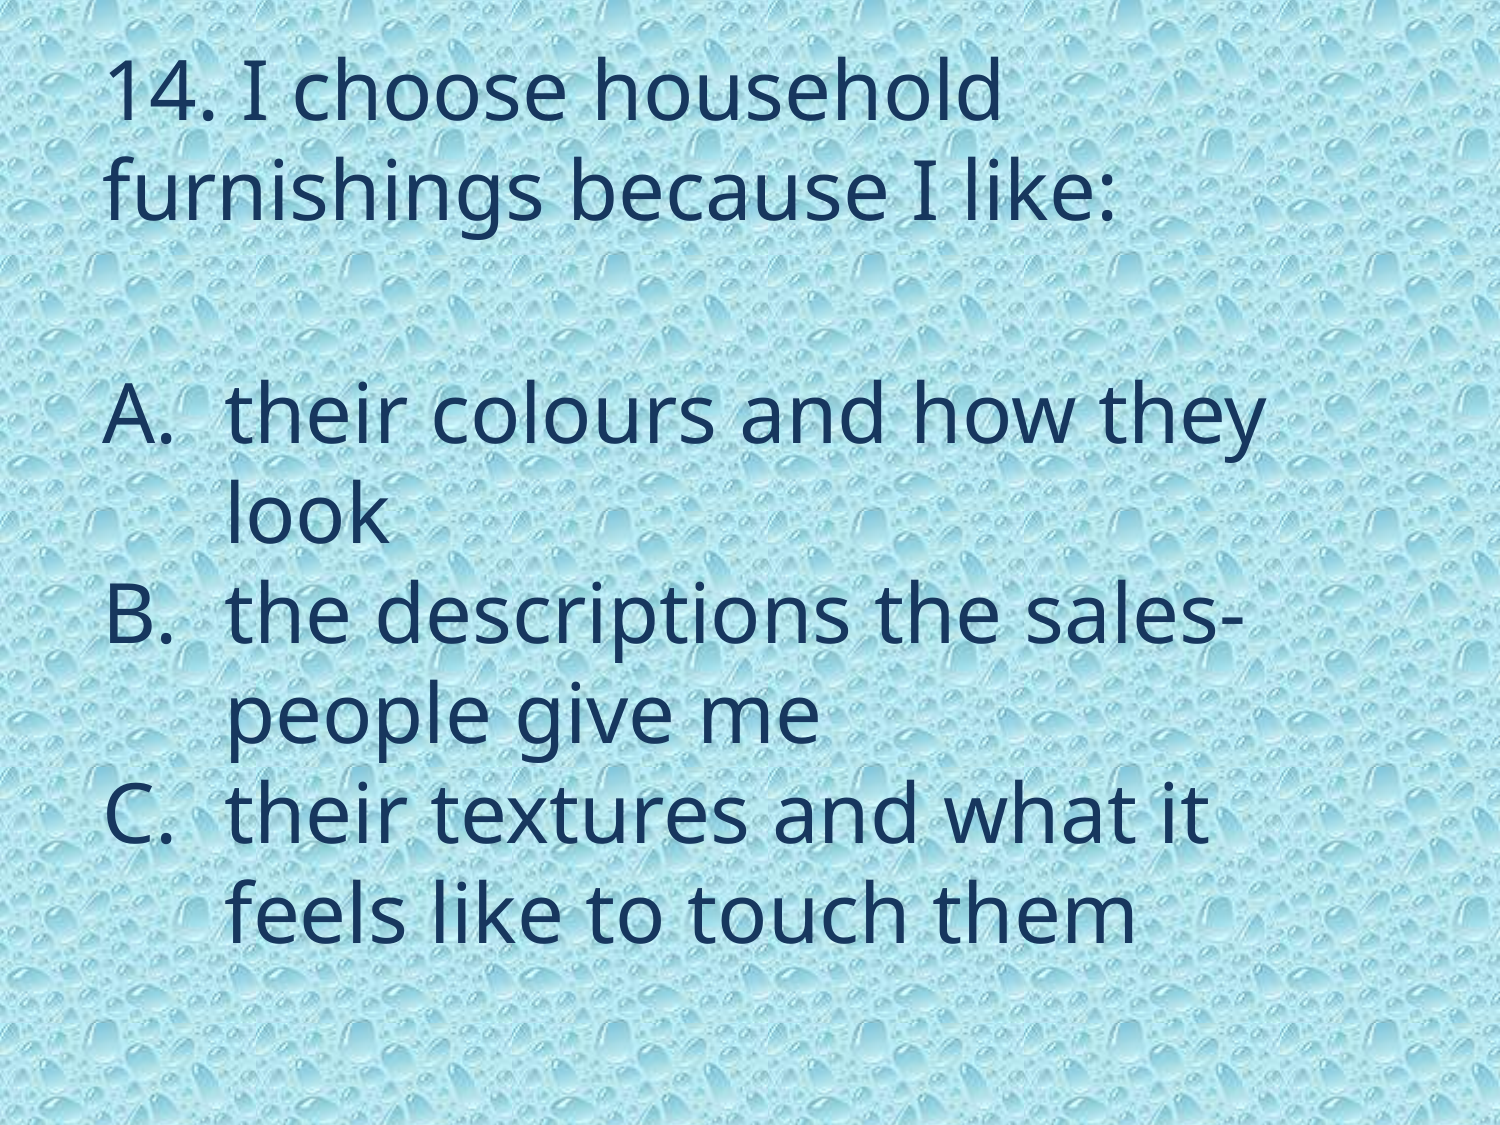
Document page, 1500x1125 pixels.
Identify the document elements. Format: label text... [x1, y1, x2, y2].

picture [0, 0, 1500, 1125]
text_box 14. I choose household furnishings because I like: their colours and how they look the descriptions the sales-people give me their textures and what it feels like to touch them [87, 29, 1425, 968]
